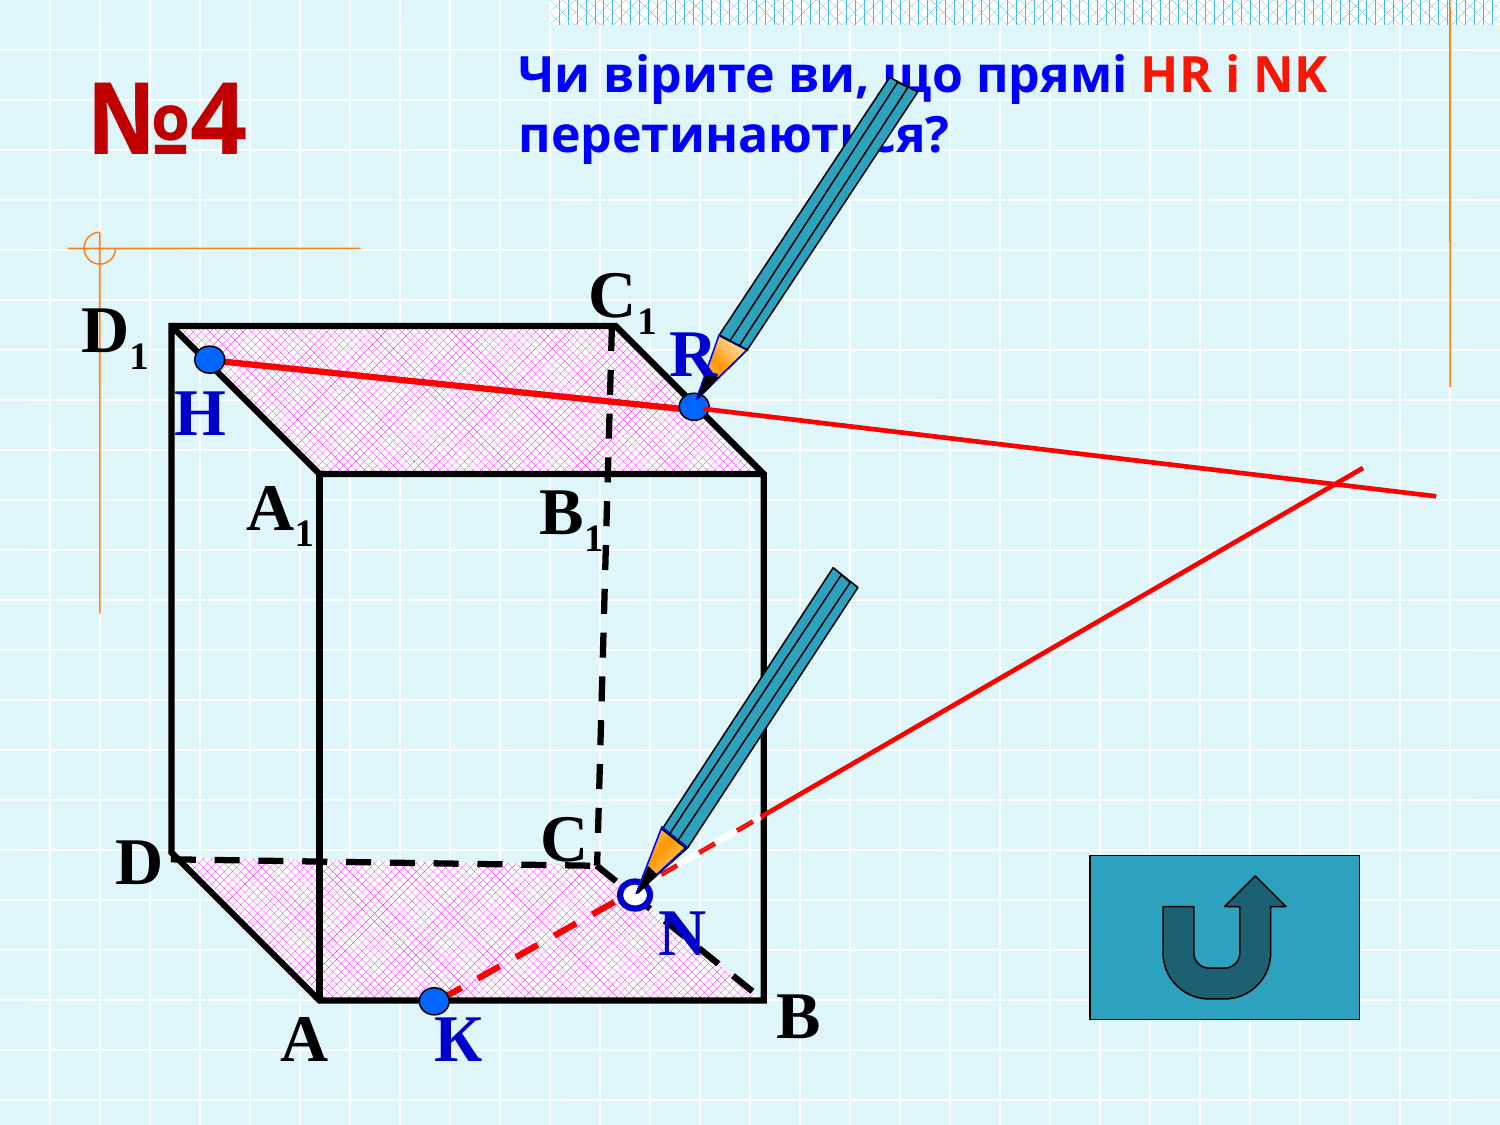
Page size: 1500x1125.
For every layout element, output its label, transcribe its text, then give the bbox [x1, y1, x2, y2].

text_box [179, 861, 305, 987]
text_box К [419, 987, 498, 1083]
text_box [173, 327, 682, 406]
text_box [465, 900, 764, 1001]
text_box [319, 474, 626, 1001]
text_box Чи вірите ви, що прямі НR і NK перетинаються? [503, 35, 1402, 230]
text_box А [265, 987, 344, 1083]
text_box [1089, 899, 1360, 1020]
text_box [631, 408, 1437, 892]
text_box [242, 364, 643, 474]
text_box D1 [66, 278, 164, 385]
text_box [654, 550, 822, 906]
text_box А1 [231, 456, 329, 562]
text_box В [761, 964, 837, 1059]
text_box С [525, 786, 604, 882]
text_box D [100, 810, 179, 906]
text_box С1 [574, 243, 672, 350]
text_box [620, 884, 649, 909]
text_box B1 [524, 460, 619, 567]
text_box Н [159, 361, 242, 457]
text_box [194, 346, 225, 374]
text_box №4 [73, 46, 263, 182]
text_box [679, 398, 710, 407]
text_box R [655, 302, 720, 398]
text_box N [643, 902, 715, 977]
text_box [726, 66, 893, 407]
